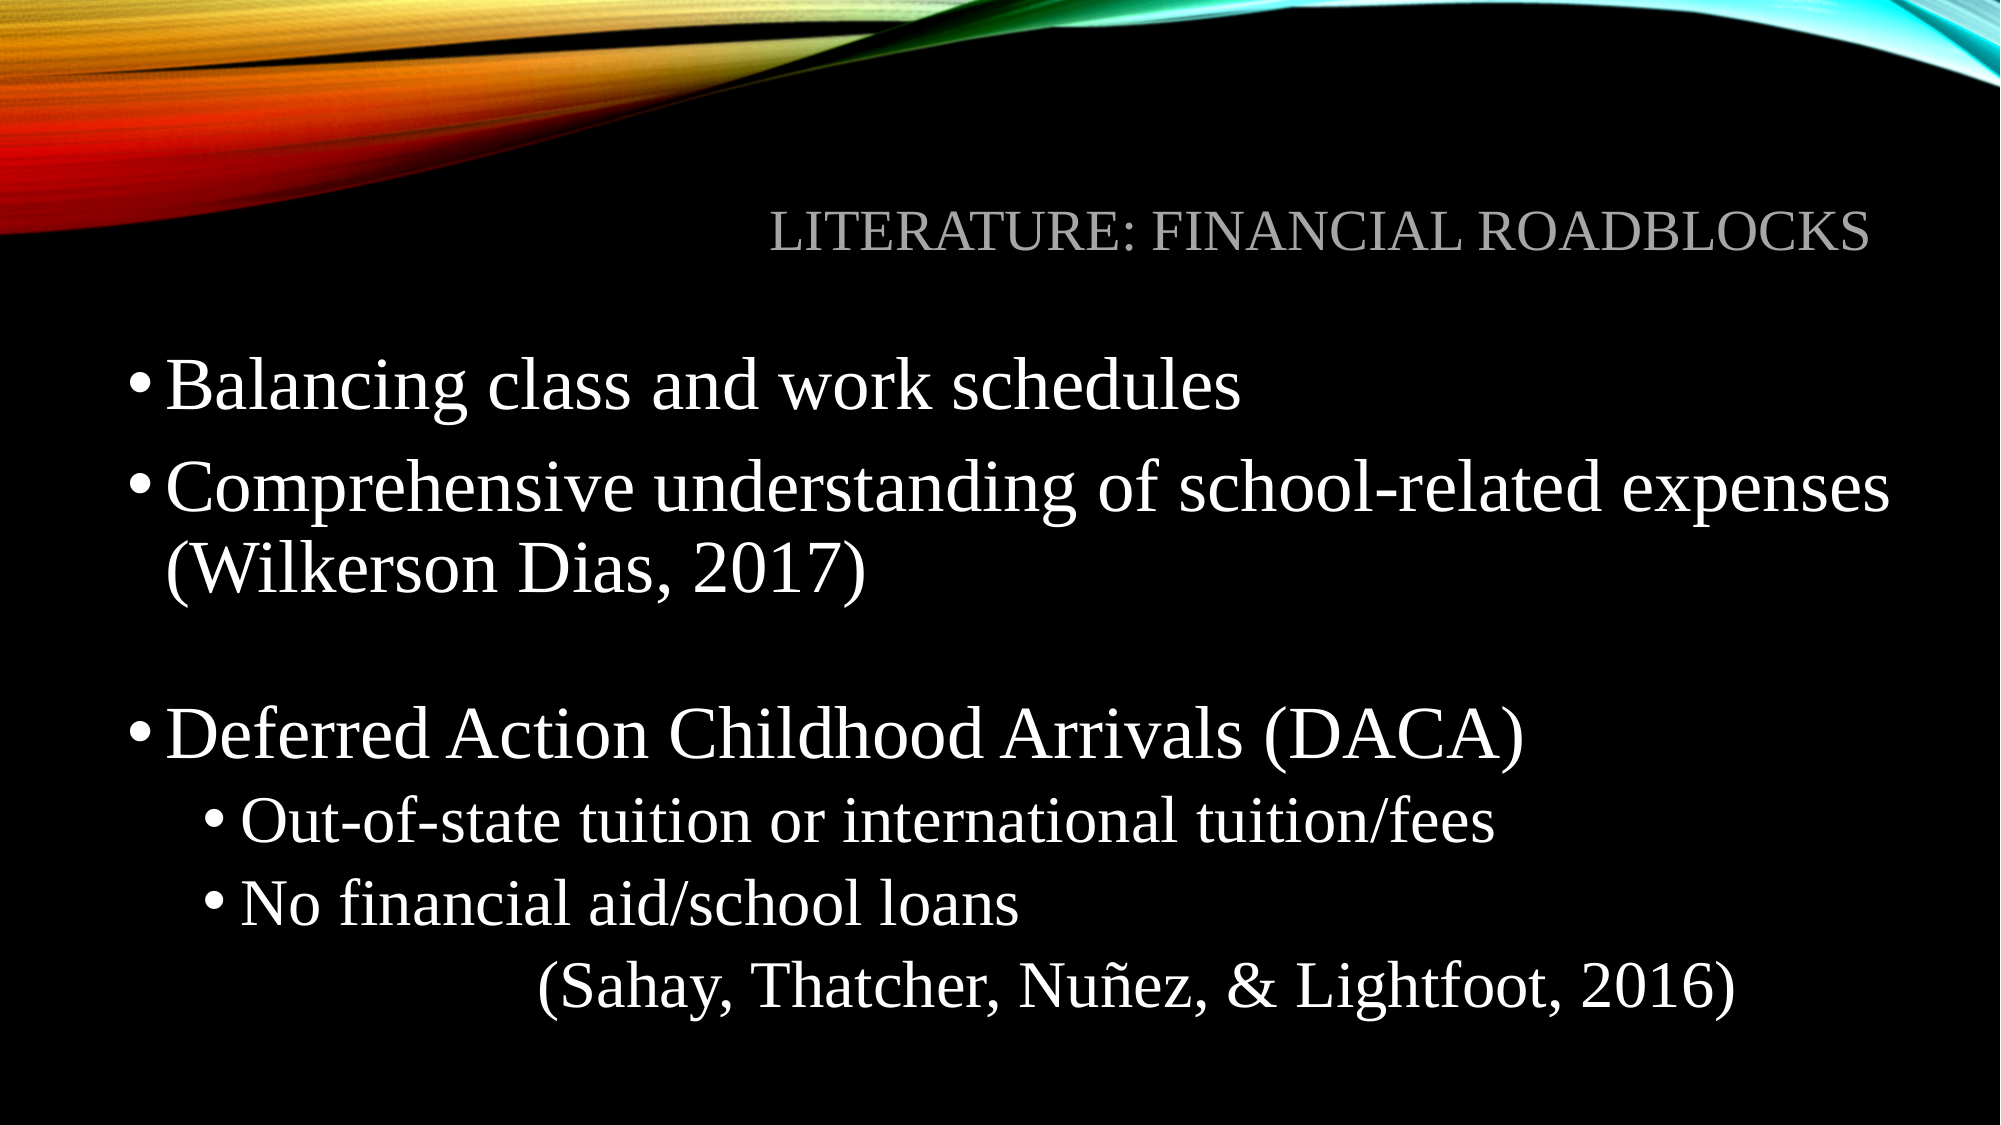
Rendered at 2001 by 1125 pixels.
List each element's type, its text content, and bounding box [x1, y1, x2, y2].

picture [0, 0, 2000, 237]
list Balancing class and work schedules Comprehensive understanding of school-related expenses (Wilkerson Dias, 2017) Deferred Action Childhood Arrivals (DACA) Out-of-state tuition or international tuition/fees No financial aid/school loans (Sahay, Thatcher, Nuñez, & Lightfoot, 2016) [112, 337, 1971, 1102]
title Literature: Financial roadblocks [474, 125, 1888, 337]
